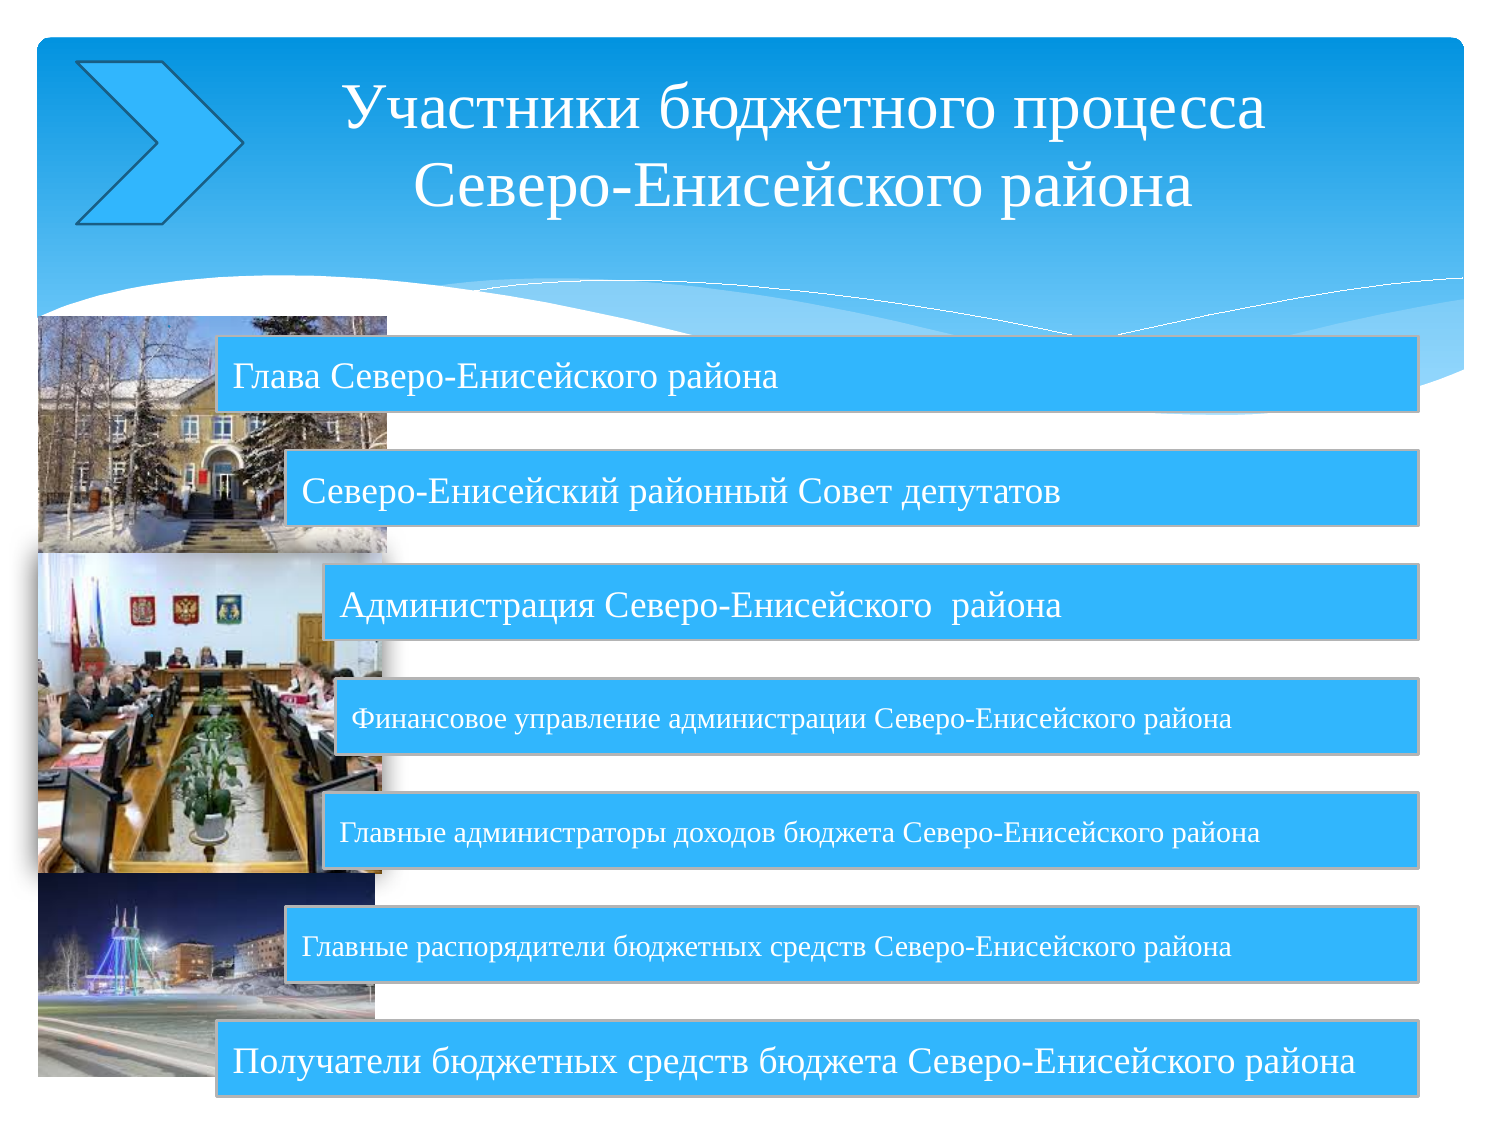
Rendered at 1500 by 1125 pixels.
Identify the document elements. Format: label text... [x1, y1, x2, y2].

picture [5, 316, 146, 1077]
text_box [75, 60, 245, 226]
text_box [146, 264, 1419, 1102]
title Участники бюджетного процесса Северо-Енисейского района [183, 54, 1425, 228]
